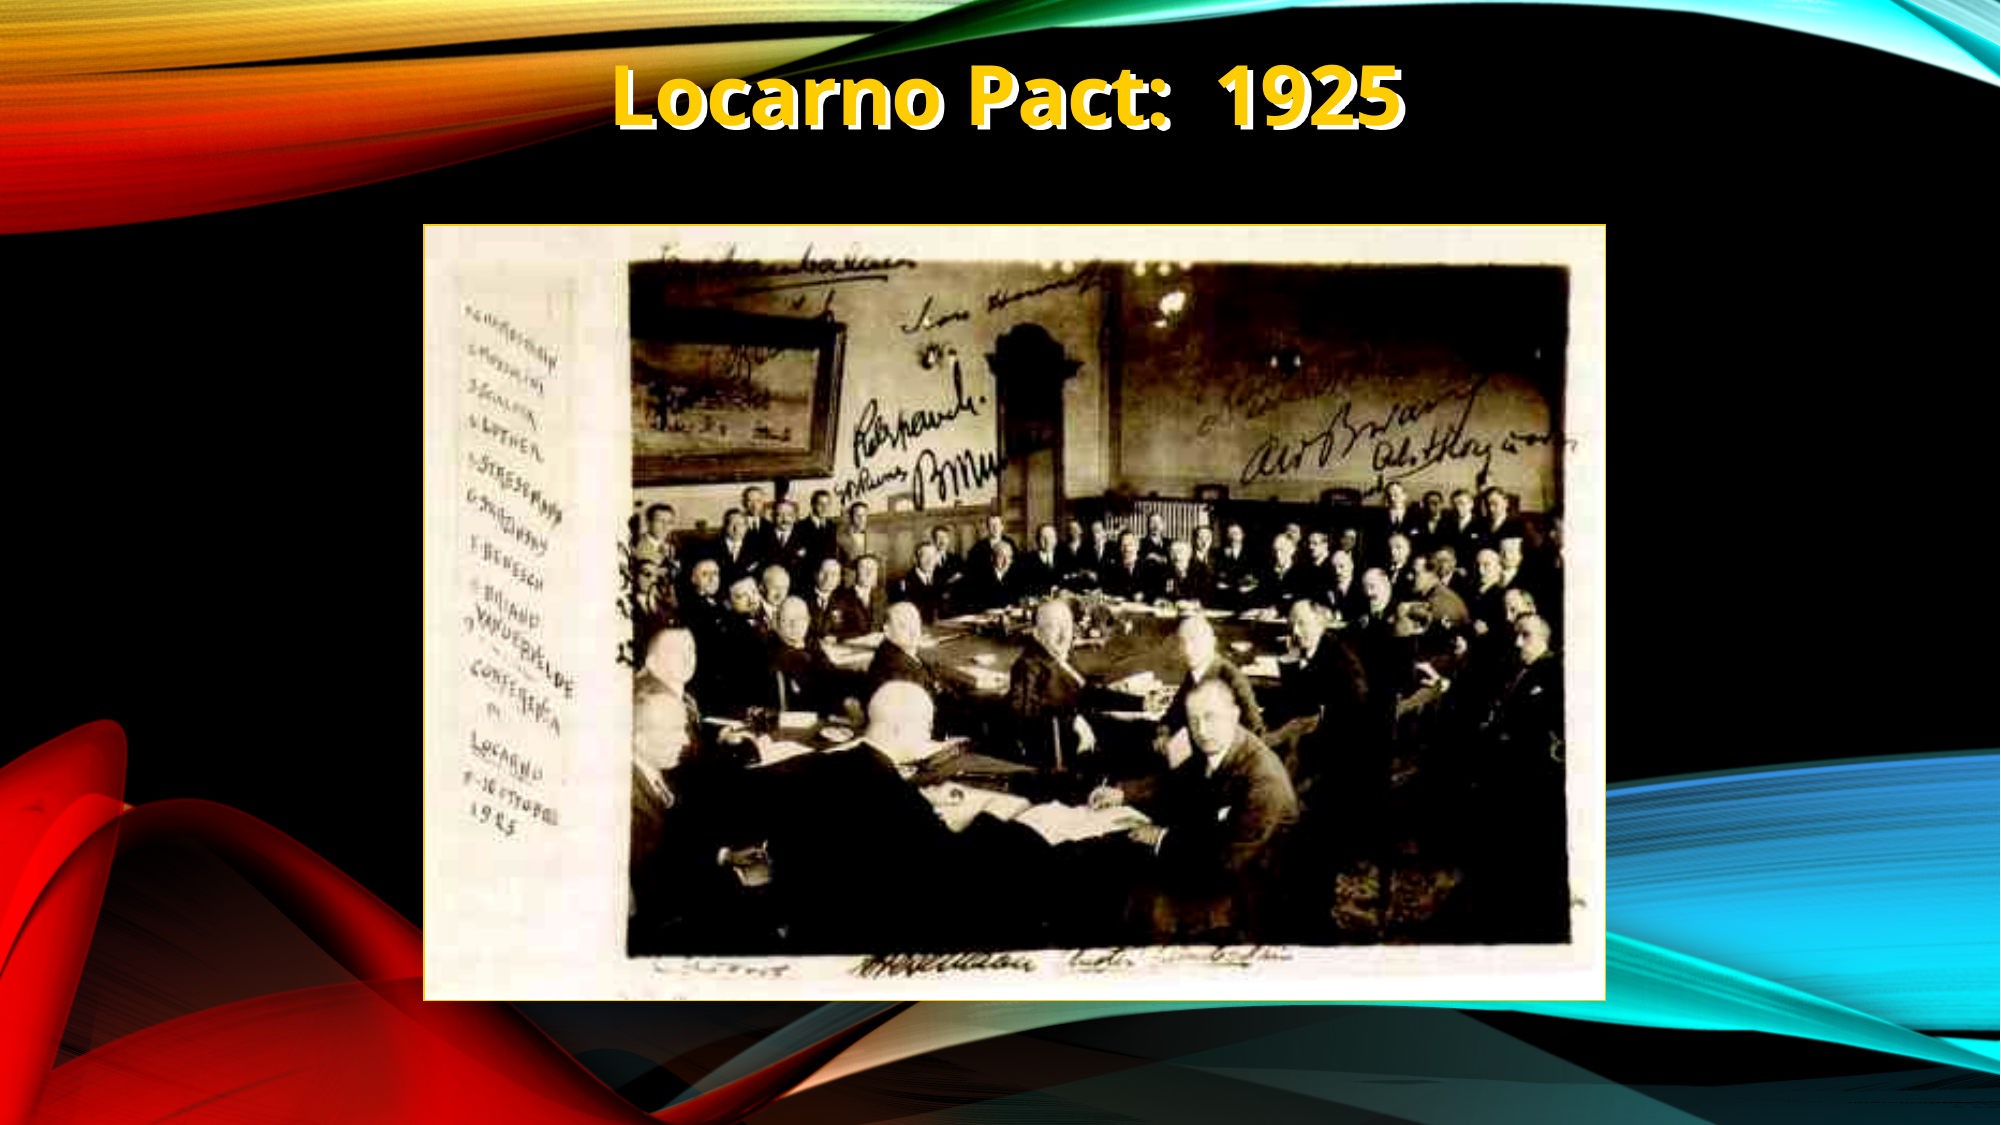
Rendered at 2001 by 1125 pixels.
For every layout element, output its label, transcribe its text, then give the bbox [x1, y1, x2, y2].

picture [0, 225, 2000, 1125]
picture [0, 0, 2000, 237]
text_box Locarno Pact: 1925 [299, 34, 1713, 150]
